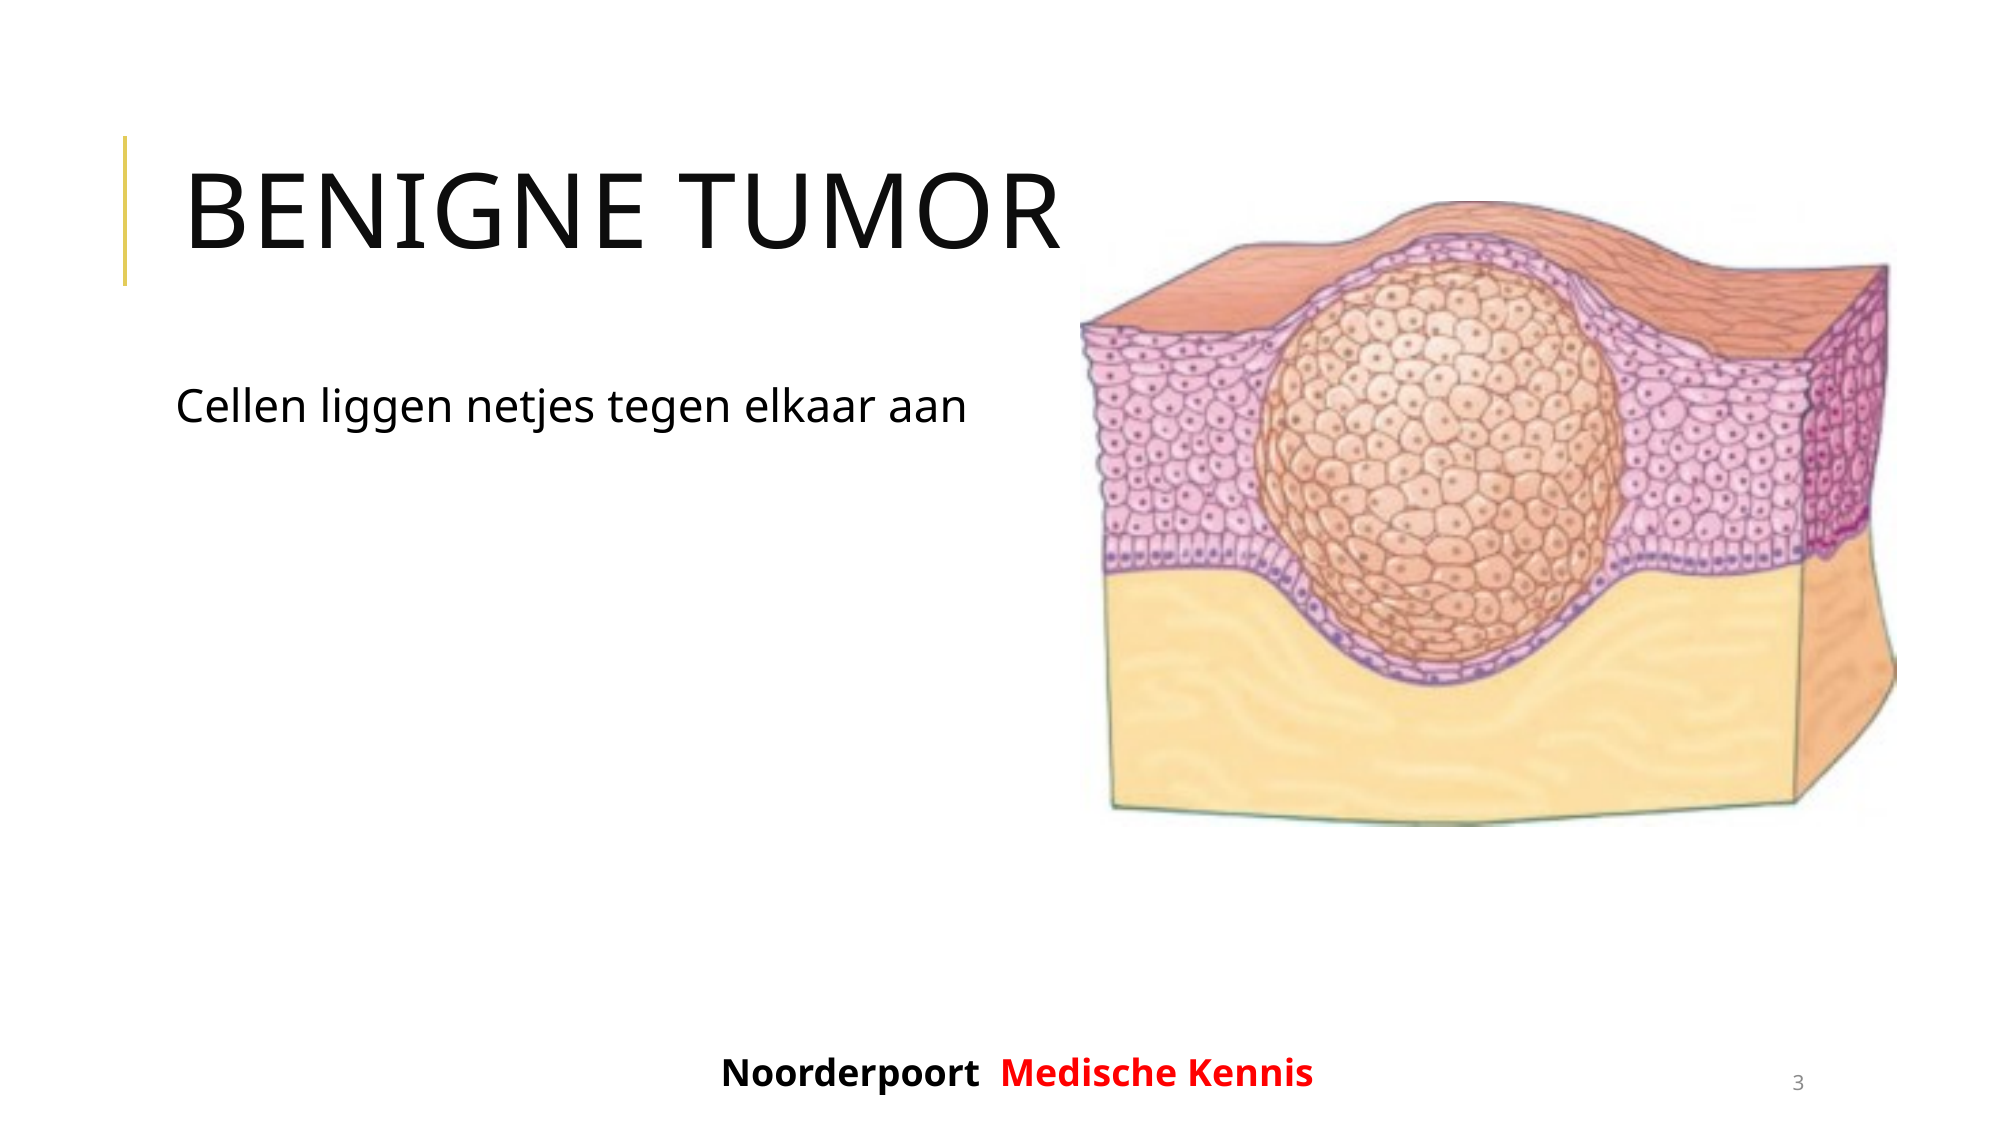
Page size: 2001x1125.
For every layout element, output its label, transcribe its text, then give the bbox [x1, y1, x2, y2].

picture [1080, 201, 1897, 828]
slide_number 3 [1777, 1061, 1938, 1107]
title Benigne tumor [168, 96, 1763, 342]
text_box Noorderpoort Medische Kennis [705, 1041, 1369, 1102]
list Cellen liggen netjes tegen elkaar aan [168, 375, 1763, 1035]
